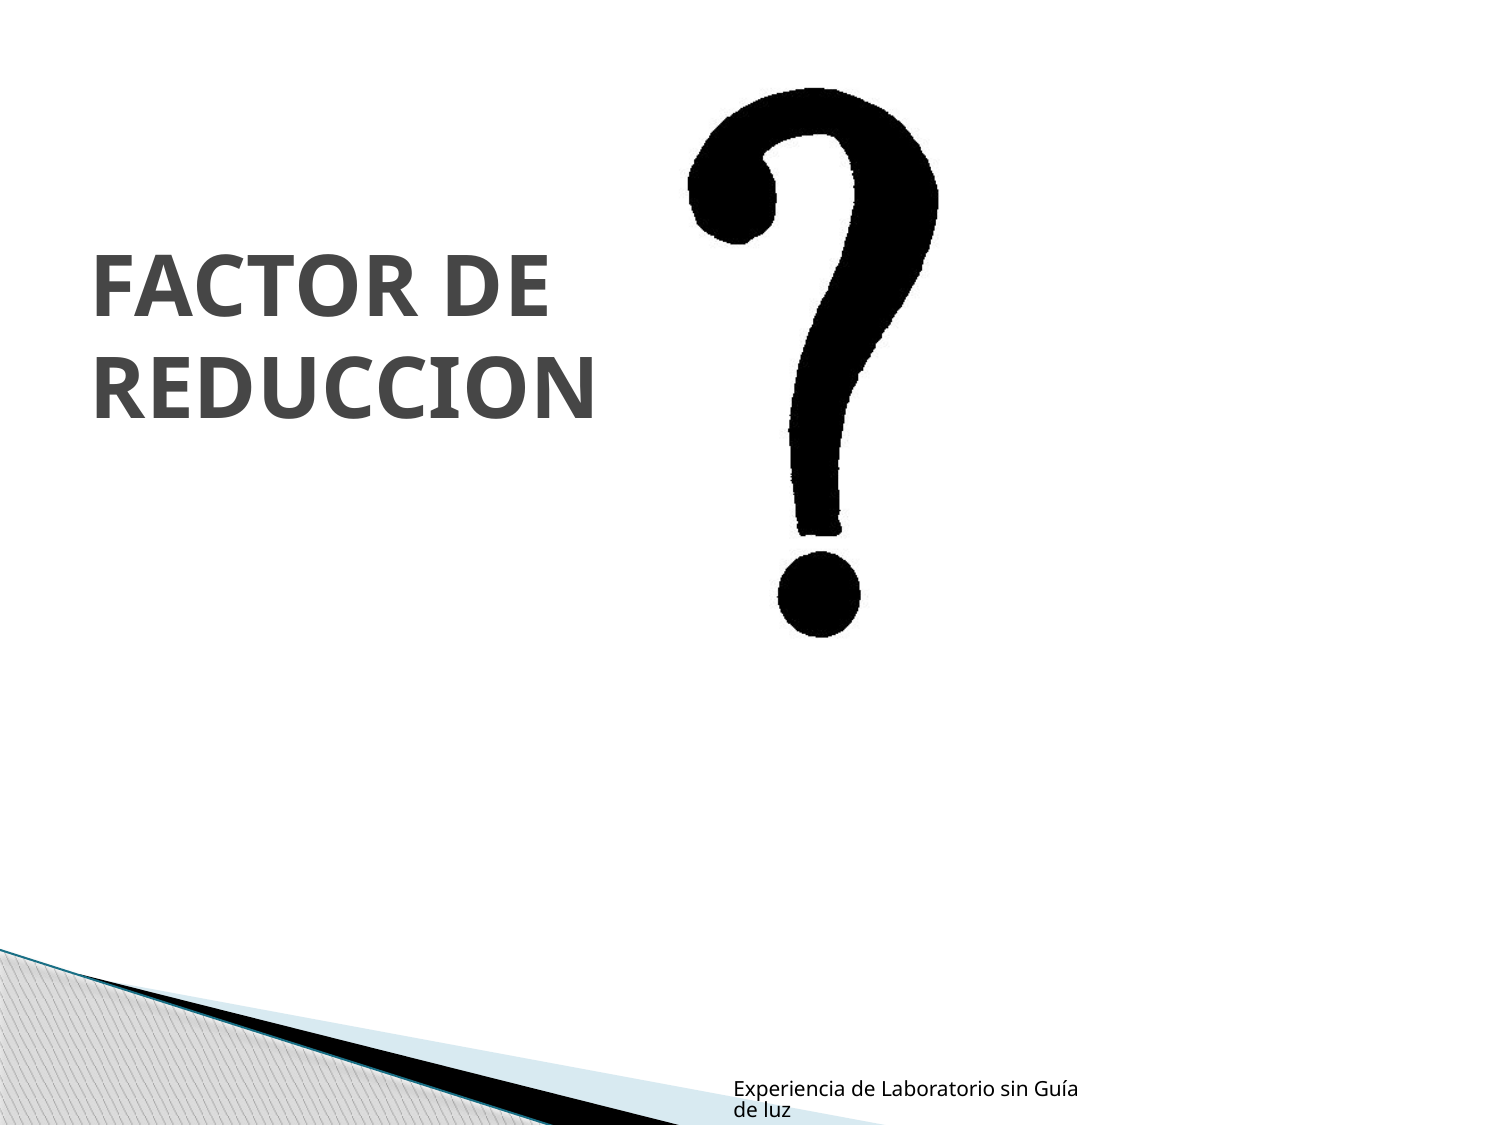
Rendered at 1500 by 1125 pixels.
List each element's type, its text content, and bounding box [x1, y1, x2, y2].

footer Experiencia de Laboratorio sin Guía de luz [718, 1051, 1105, 1112]
title FACTOR DE REDUCCION [75, 45, 1425, 622]
picture [609, 58, 1040, 649]
